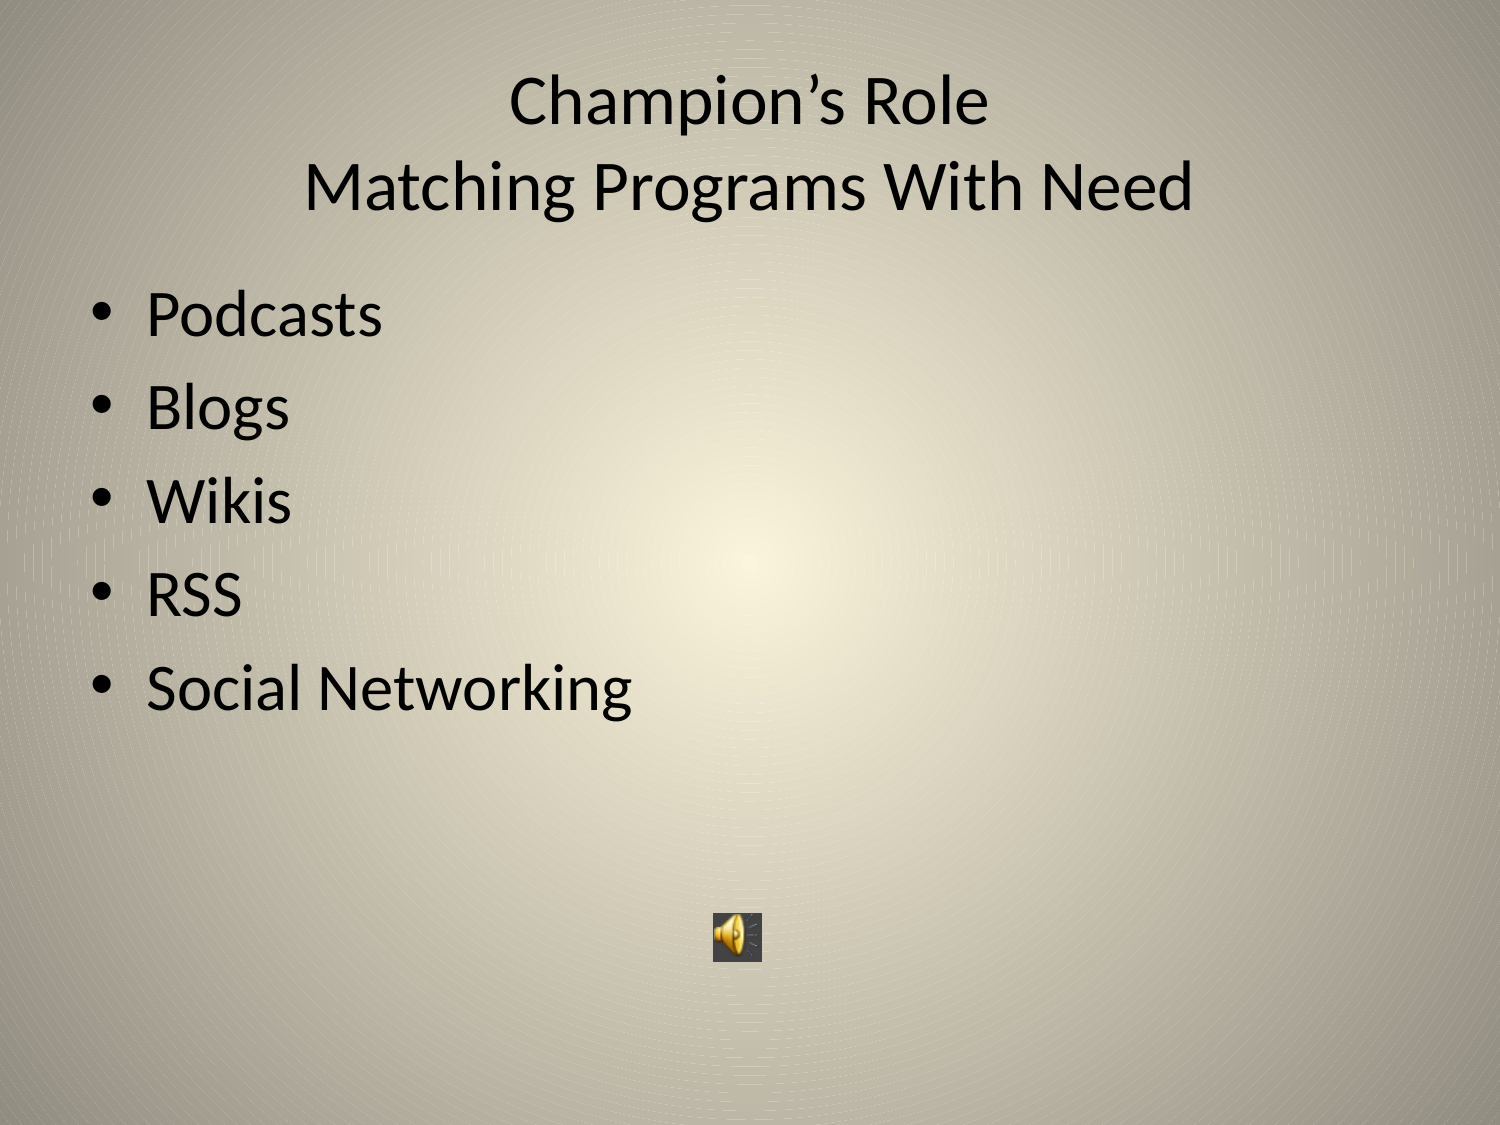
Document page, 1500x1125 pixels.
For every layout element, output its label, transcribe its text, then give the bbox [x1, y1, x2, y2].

picture [712, 912, 763, 963]
title Champion’s Role Matching Programs With Need [75, 45, 1425, 233]
list Podcasts Blogs Wikis RSS Social Networking [75, 262, 1425, 1005]
